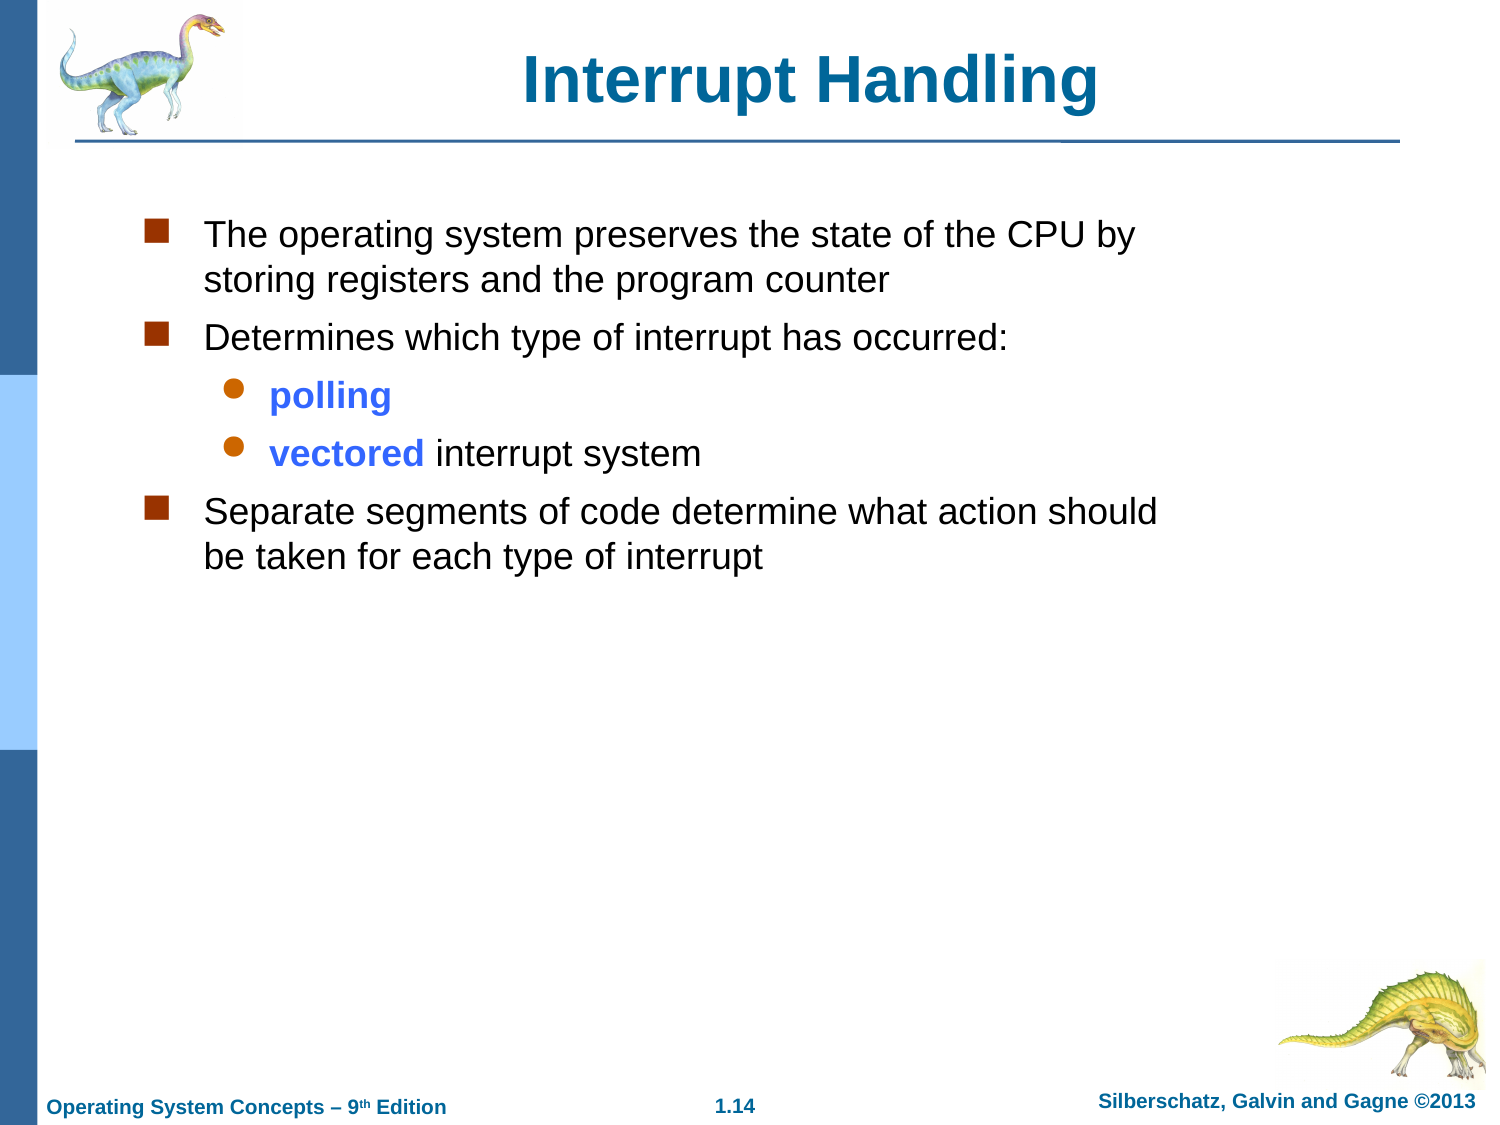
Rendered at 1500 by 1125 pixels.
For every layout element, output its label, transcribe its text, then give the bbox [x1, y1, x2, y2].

picture [1275, 959, 1486, 1090]
picture [46, 0, 243, 149]
title Interrupt Handling [174, 0, 1450, 124]
list The operating system preserves the state of the CPU by storing registers and the program counter Determines which type of interrupt has occurred: polling vectored interrupt system Separate segments of code determine what action should be taken for each type of interrupt [132, 202, 1219, 946]
